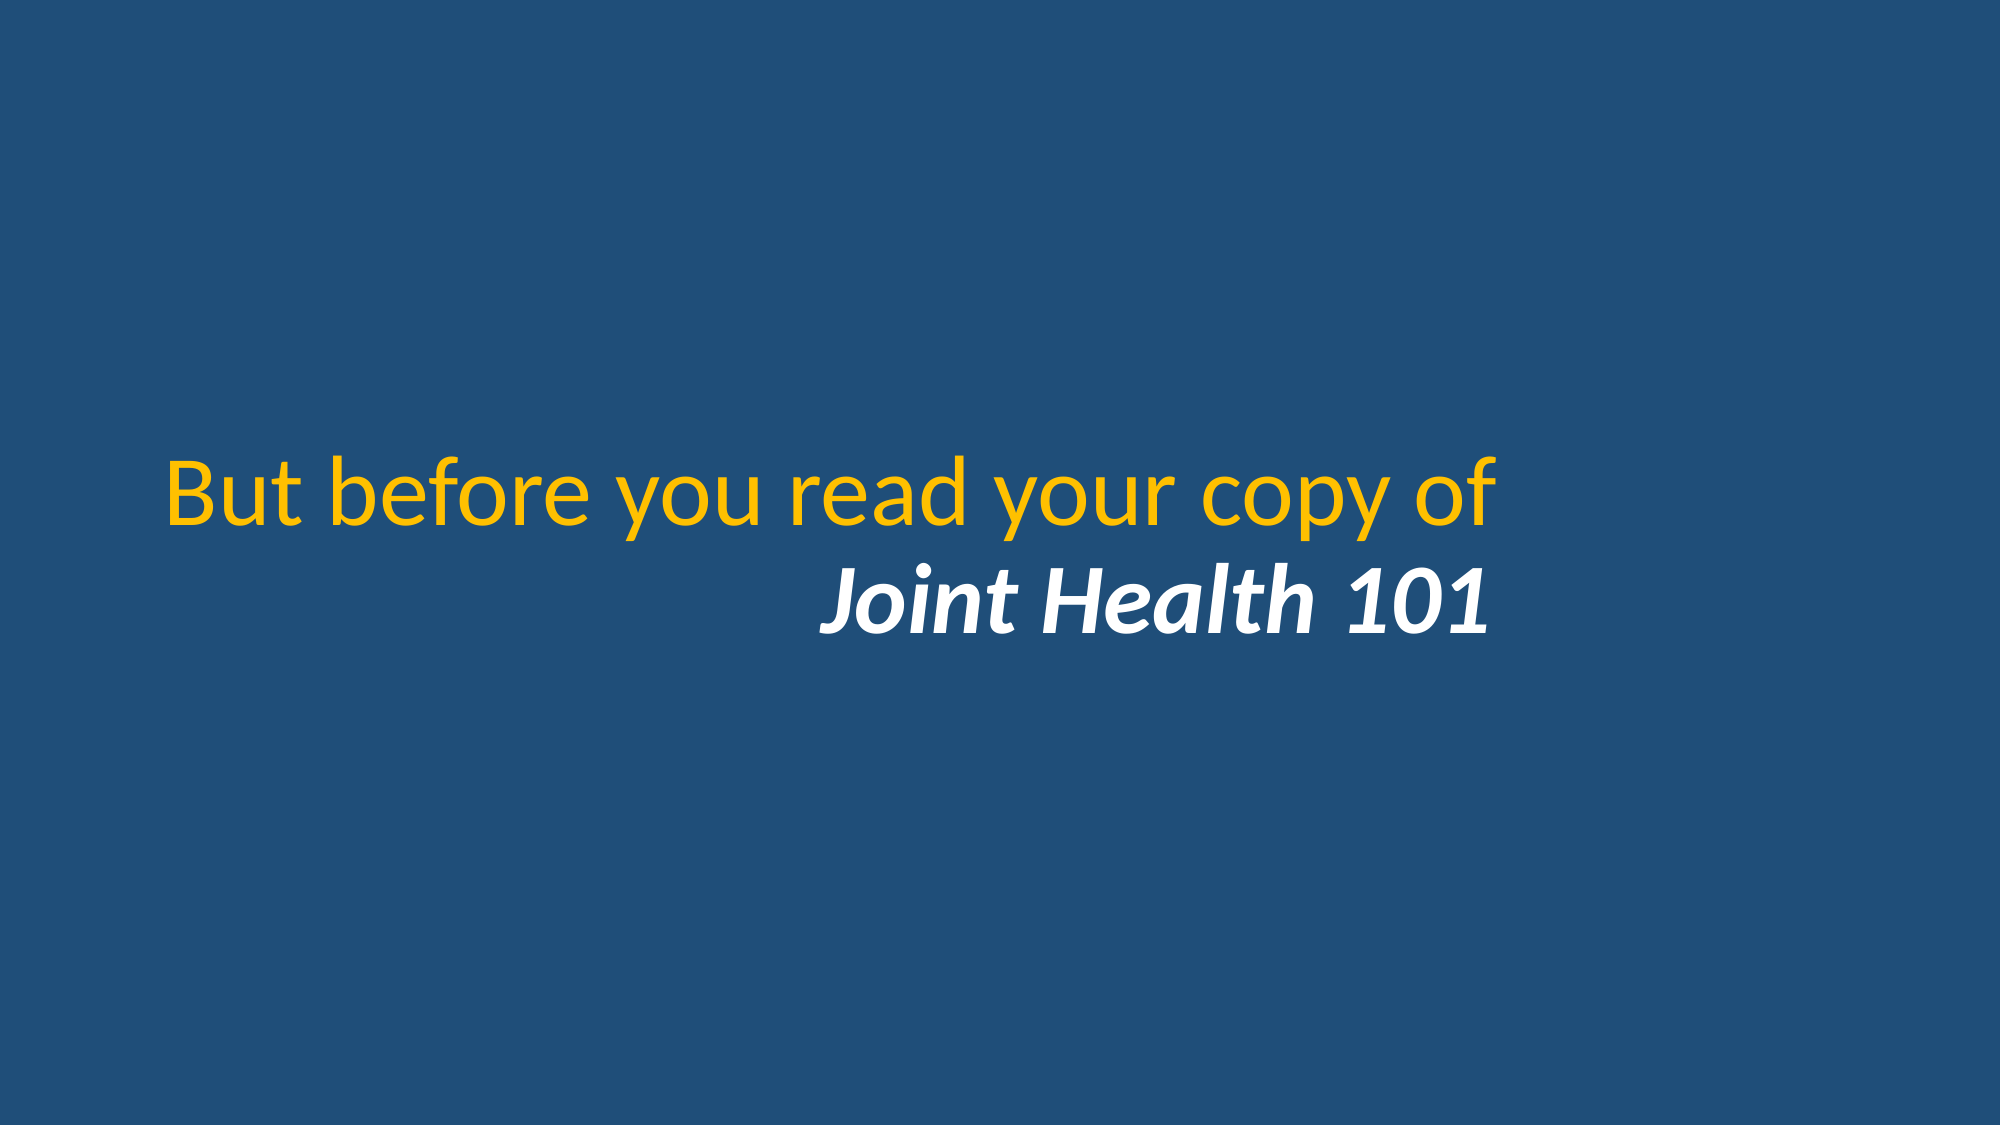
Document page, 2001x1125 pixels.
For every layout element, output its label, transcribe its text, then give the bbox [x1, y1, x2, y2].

title But before you read your copy of Joint Health 101 [144, 390, 1900, 783]
